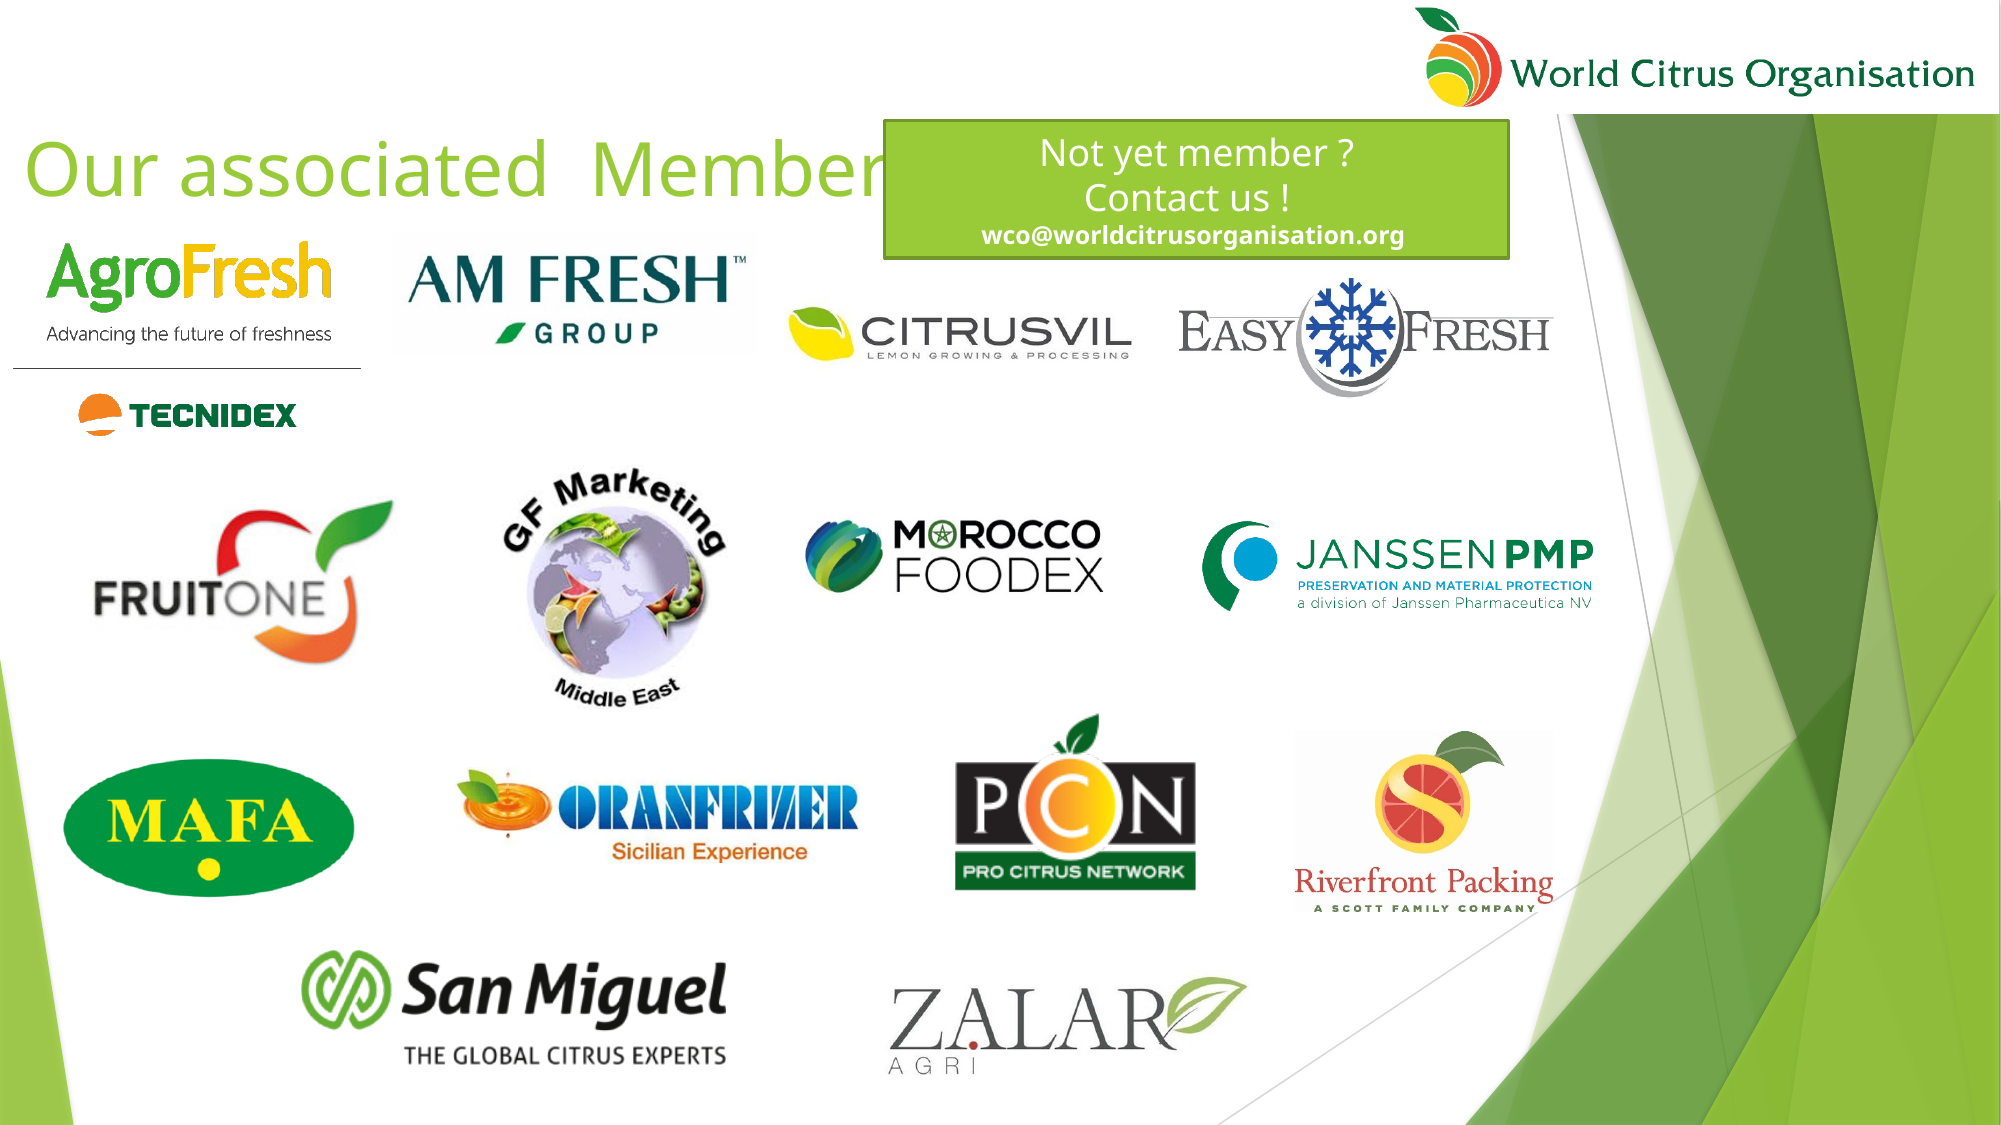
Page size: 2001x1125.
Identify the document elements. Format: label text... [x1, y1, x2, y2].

text_box Not yet member ? Contact us ! wco@worldcitrusorganisation.org [883, 119, 1510, 260]
picture [1295, 731, 1553, 912]
title Our associated Members [8, 113, 1419, 331]
picture [12, 240, 361, 437]
picture [301, 949, 727, 1066]
picture [54, 726, 363, 917]
picture [884, 960, 1250, 1090]
picture [1202, 520, 1593, 612]
picture [500, 464, 731, 709]
picture [804, 505, 1104, 604]
picture [76, 479, 412, 676]
picture [1390, 0, 2000, 114]
picture [453, 766, 860, 863]
picture [930, 707, 1226, 922]
picture [390, 233, 1566, 399]
